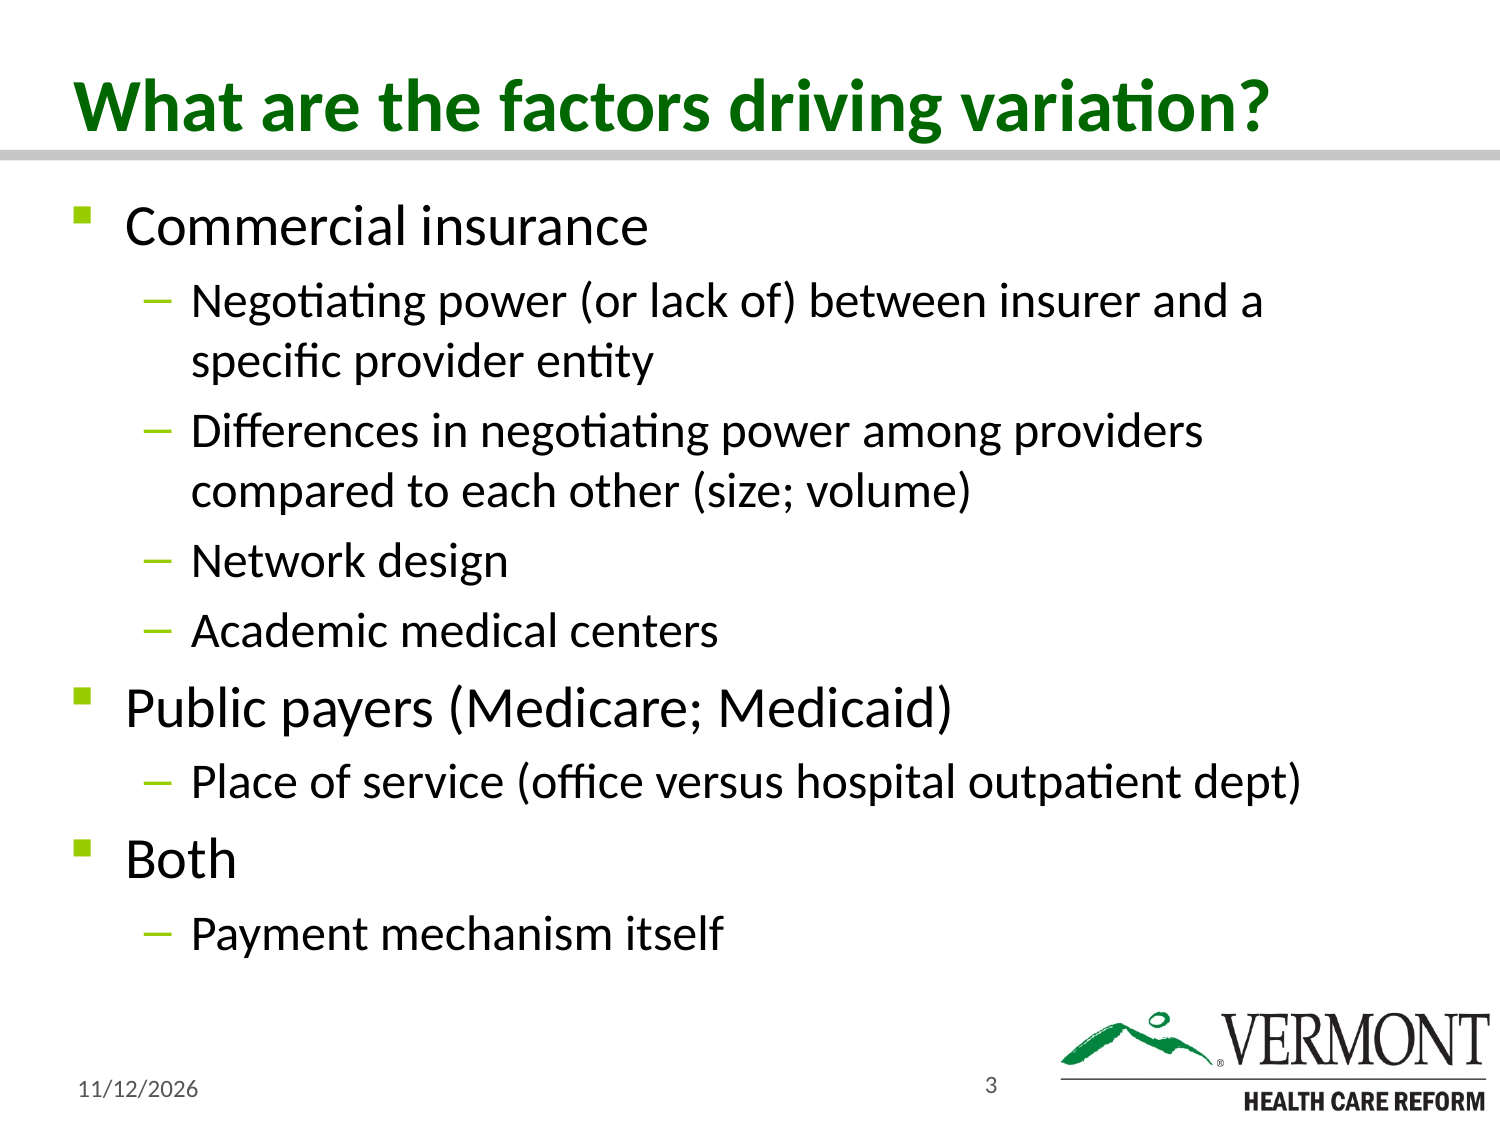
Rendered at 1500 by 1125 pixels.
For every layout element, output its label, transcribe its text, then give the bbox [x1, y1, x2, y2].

title What are the factors driving variation? [58, 4, 1409, 155]
slide_number 3 [950, 1060, 1013, 1113]
picture [1050, 998, 1500, 1124]
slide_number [62, 1055, 413, 1120]
list Commercial insurance Negotiating power (or lack of) between insurer and a specific provider entity Differences in negotiating power among providers compared to each other (size; volume) Network design Academic medical centers Public payers (Medicare; Medicaid) Place of service (office versus hospital outpatient dept) Both Payment mechanism itself [53, 179, 1405, 923]
